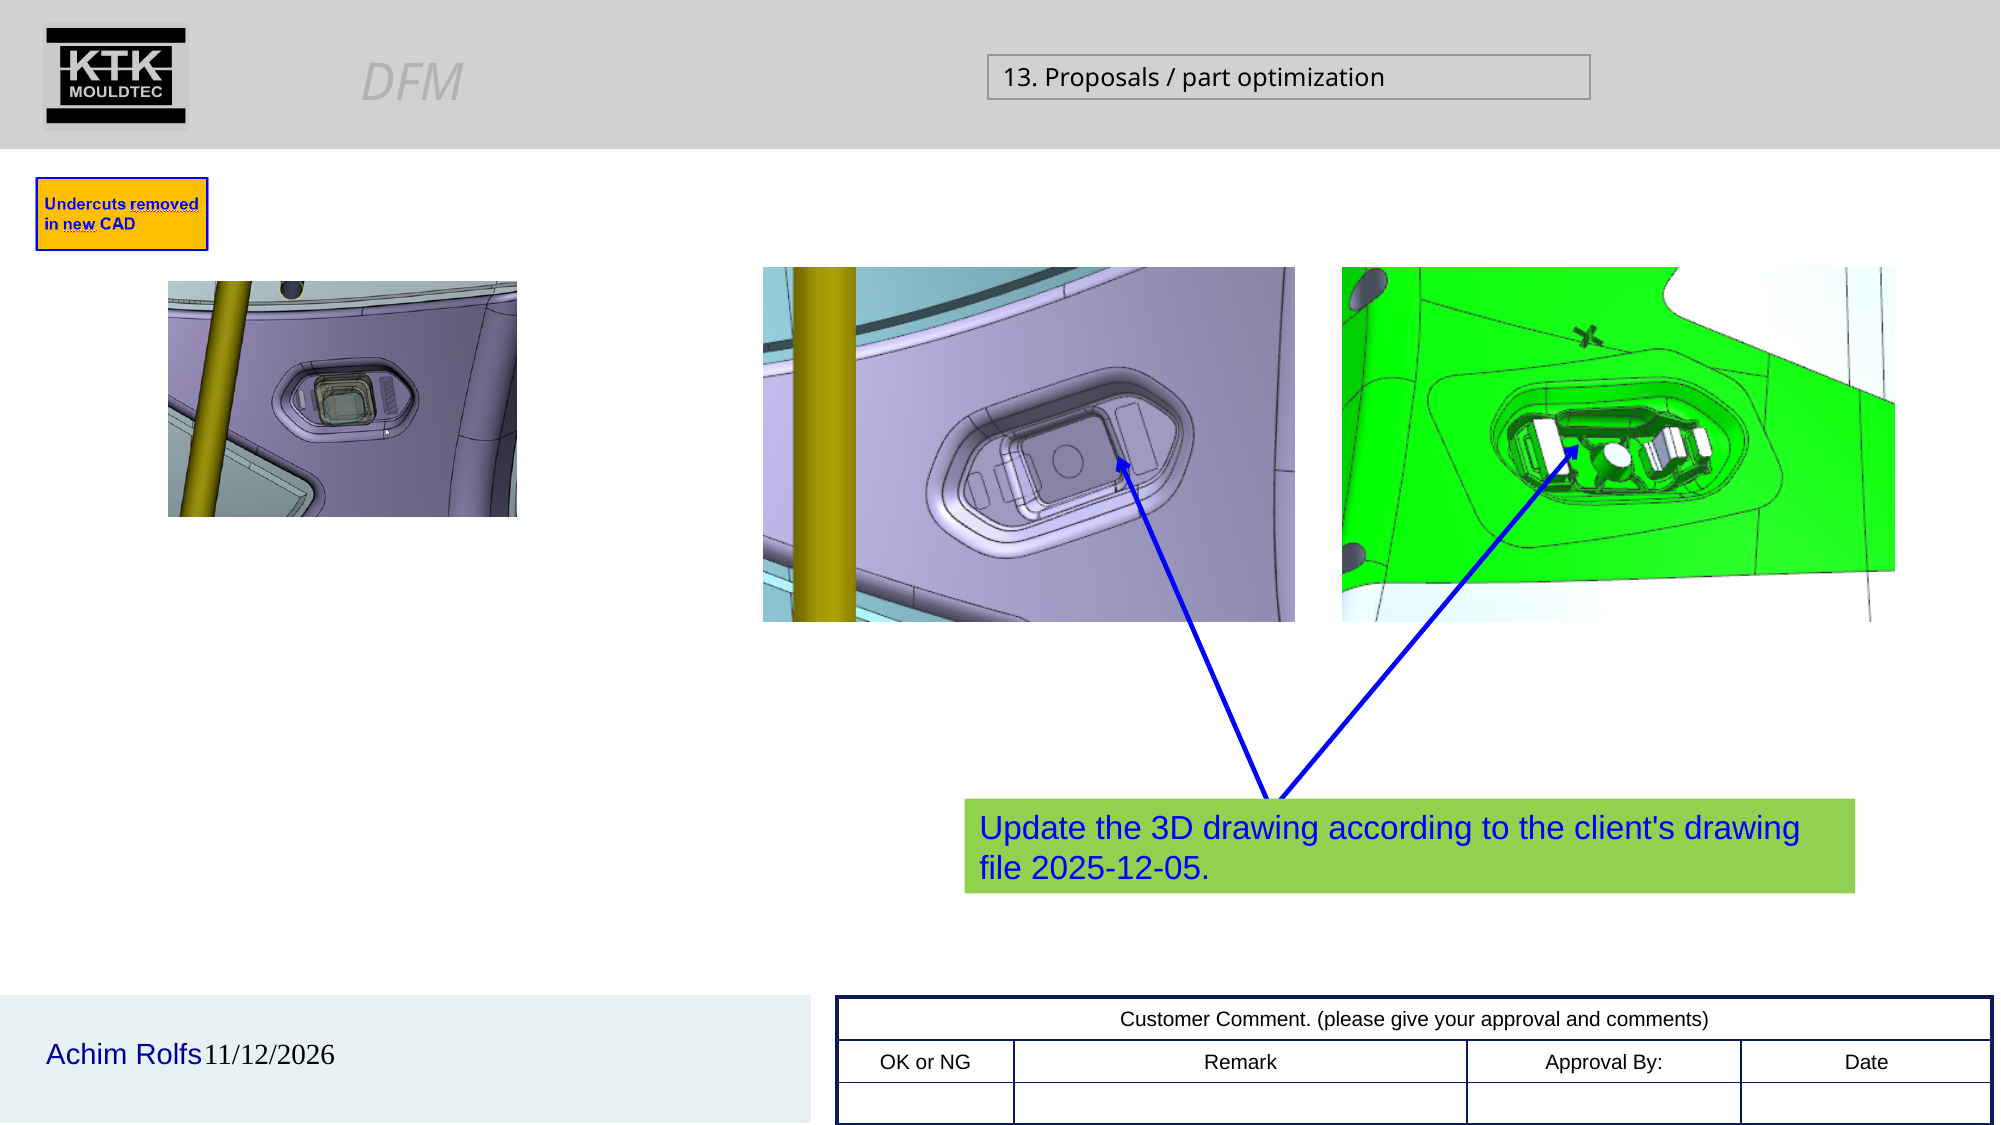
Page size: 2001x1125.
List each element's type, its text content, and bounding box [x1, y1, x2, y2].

picture [31, 172, 521, 523]
picture [763, 266, 1295, 622]
picture [1341, 266, 1895, 622]
slide_number [188, 1027, 433, 1106]
text_box 13. Proposals / part optimization [988, 54, 1591, 100]
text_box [1271, 444, 1580, 811]
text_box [1117, 455, 1266, 811]
text_box Update the 3D drawing according to the client's drawing file 2025-12-05. [964, 798, 1856, 894]
